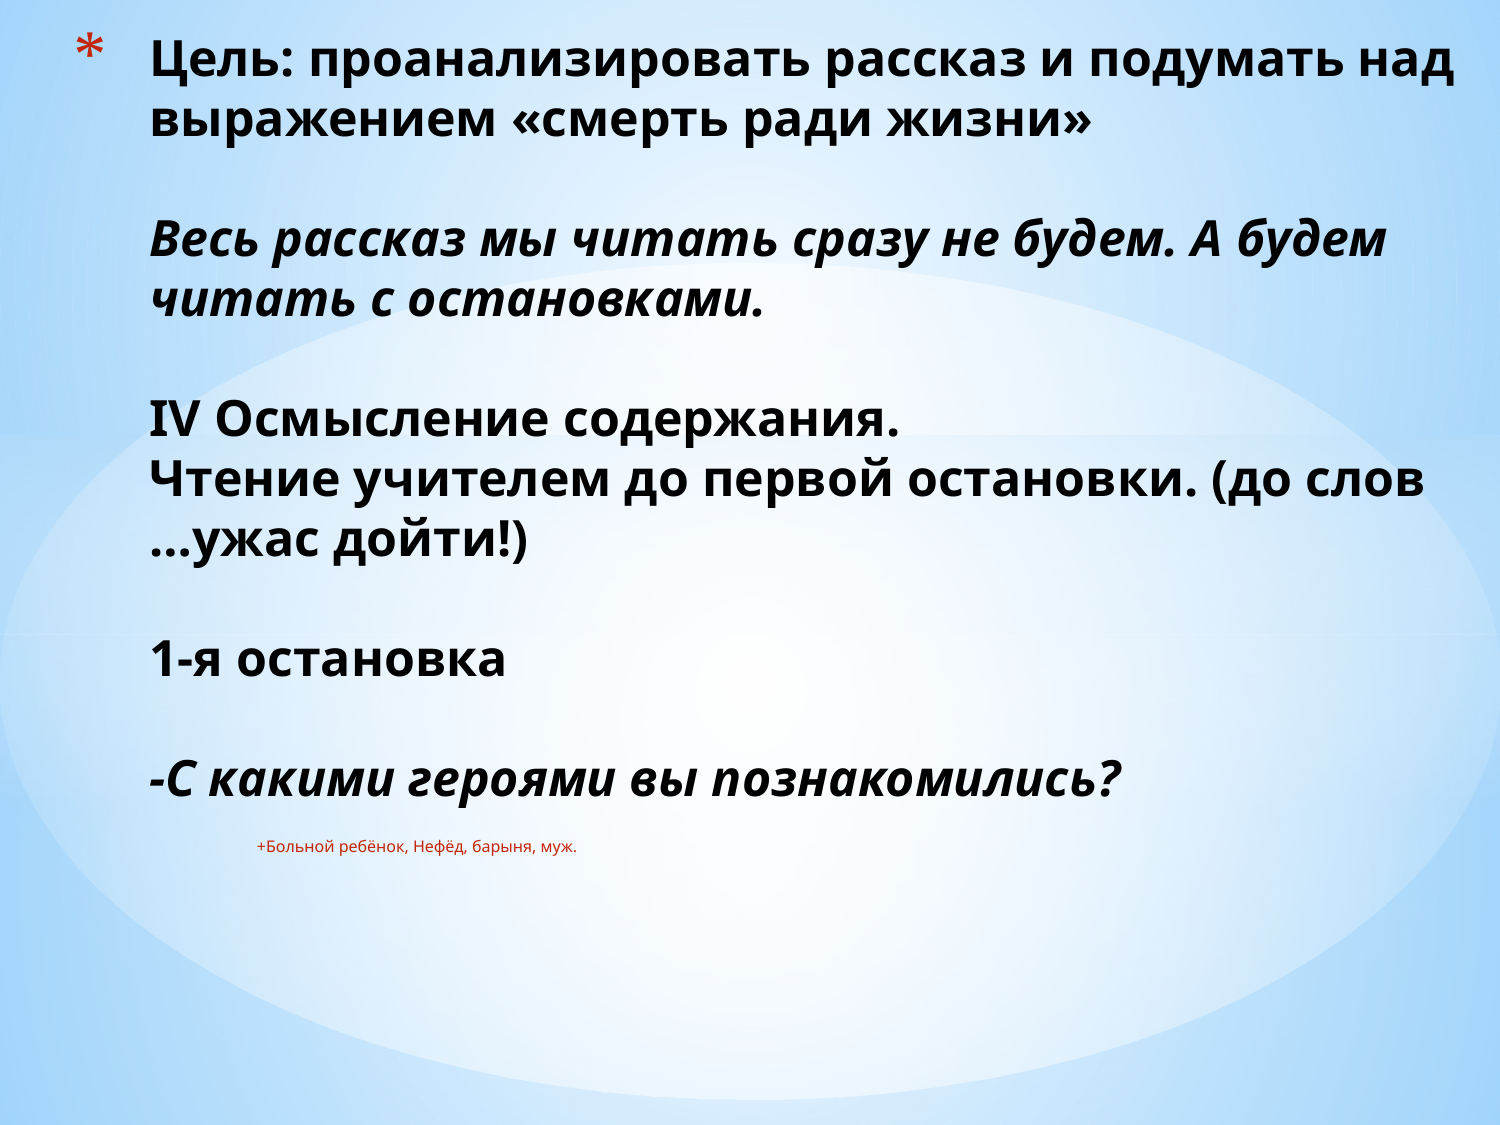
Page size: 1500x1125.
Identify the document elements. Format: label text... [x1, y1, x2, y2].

subtitle +Больной ребёнок, Нефёд, барыня, муж. [241, 828, 1167, 974]
title Цель: проанализировать рассказ и подумать над выражением «смерть ради жизни» Весь рассказ мы читать сразу не будем. А будем читать с остановками. IV Осмысление содержания. Чтение учителем до первой остановки. (до слов …ужас дойти!) 1-я остановка -С какими героями вы познакомились? [29, 19, 1471, 657]
